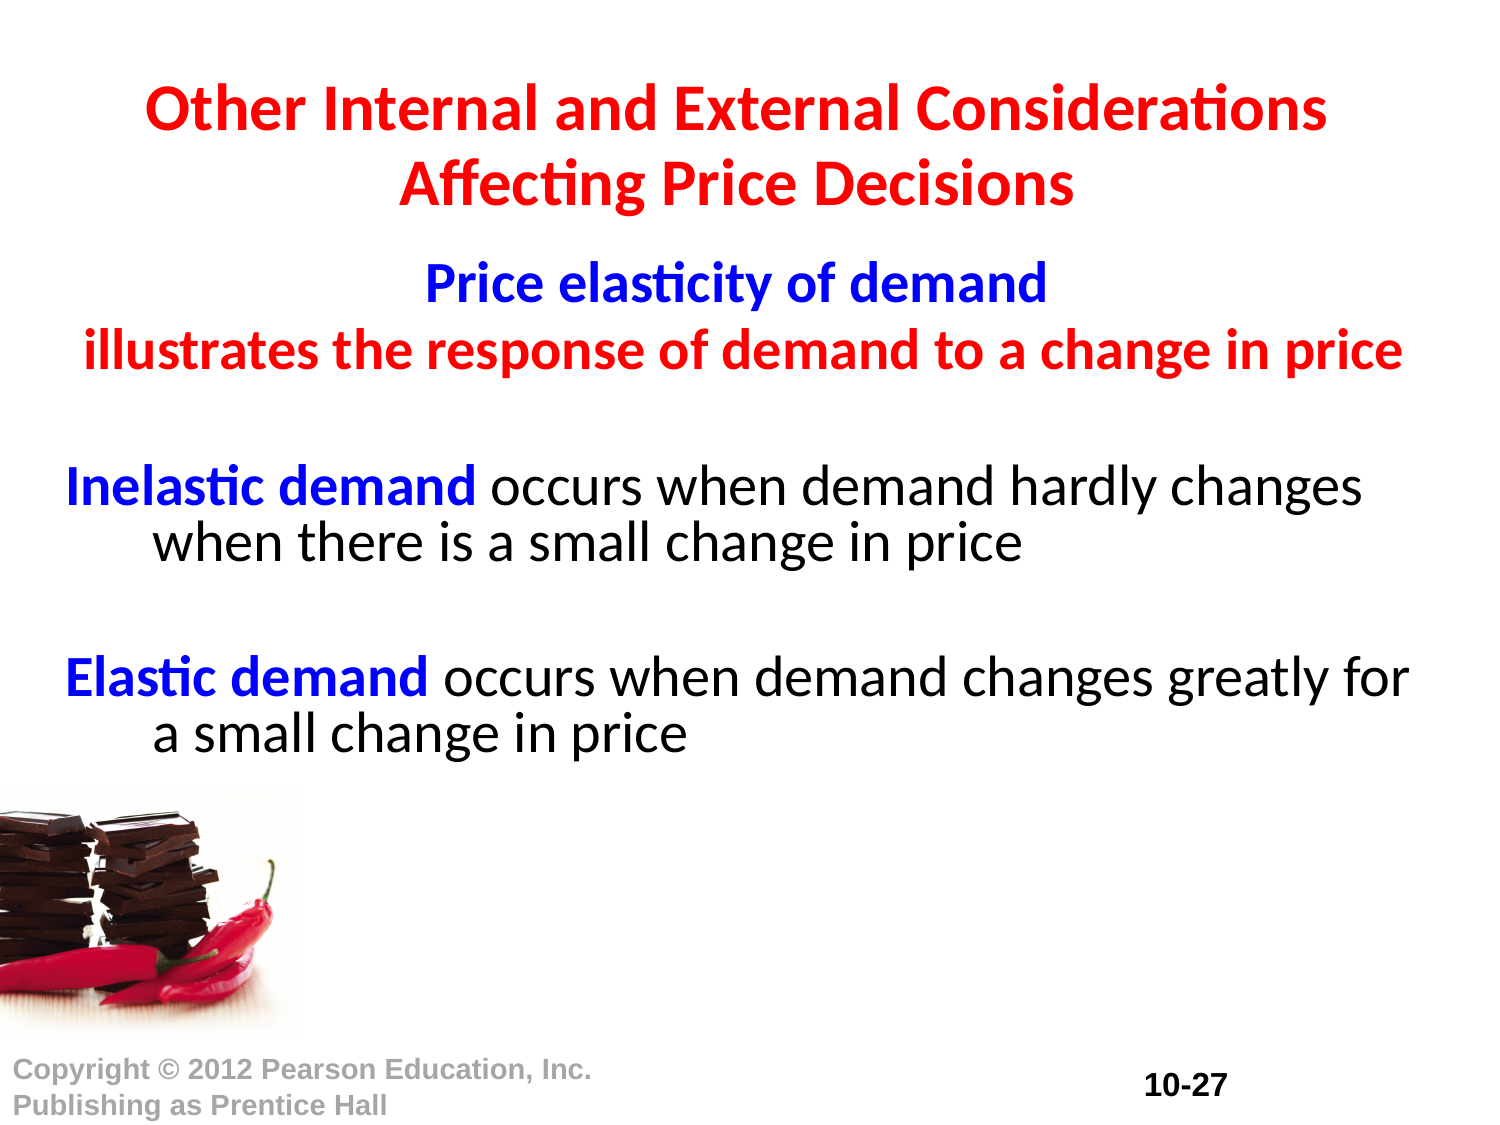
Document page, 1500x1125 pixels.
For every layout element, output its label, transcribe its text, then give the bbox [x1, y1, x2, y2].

picture [0, 789, 300, 1039]
list Price elasticity of demand illustrates the response of demand to a change in price Inelastic demand occurs when demand hardly changes when there is a small change in price Elastic demand occurs when demand changes greatly for a small change in price [49, 249, 1438, 726]
title Other Internal and External Considerations Affecting Price Decisions [99, 62, 1376, 226]
